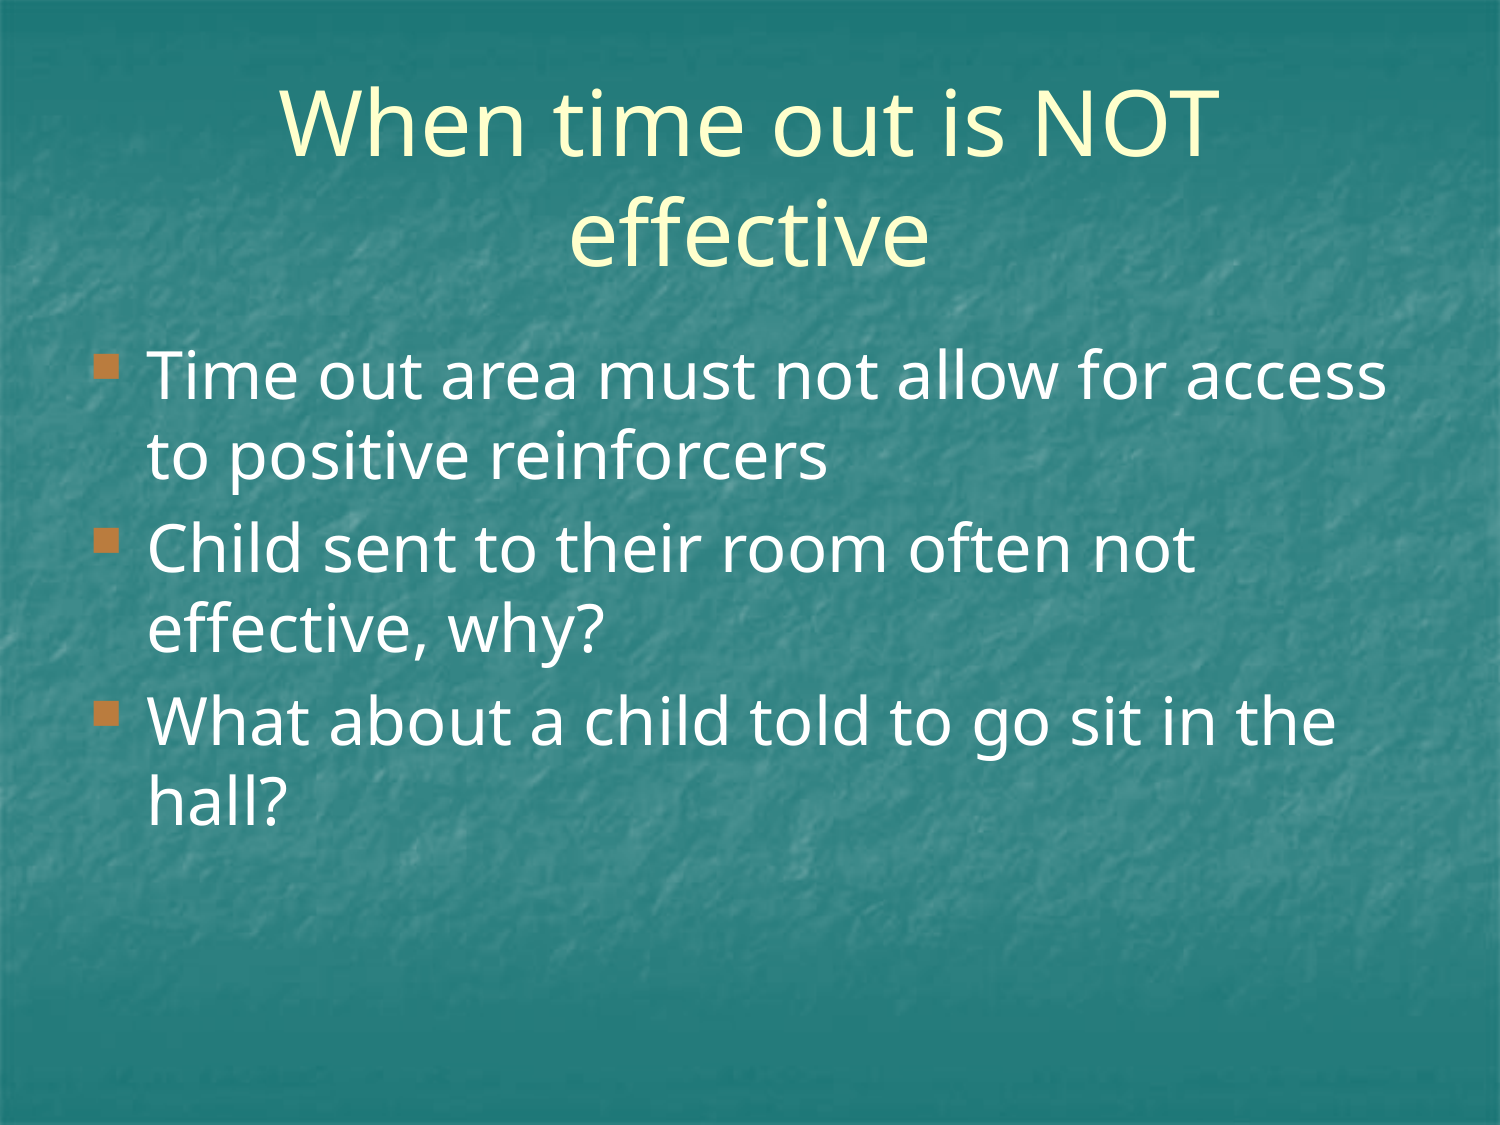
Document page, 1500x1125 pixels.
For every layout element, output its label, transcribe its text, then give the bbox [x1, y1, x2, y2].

list Time out area must not allow for access to positive reinforcers Child sent to their room often not effective, why? What about a child told to go sit in the hall? [74, 324, 1426, 1001]
title When time out is NOT effective [74, 62, 1426, 288]
